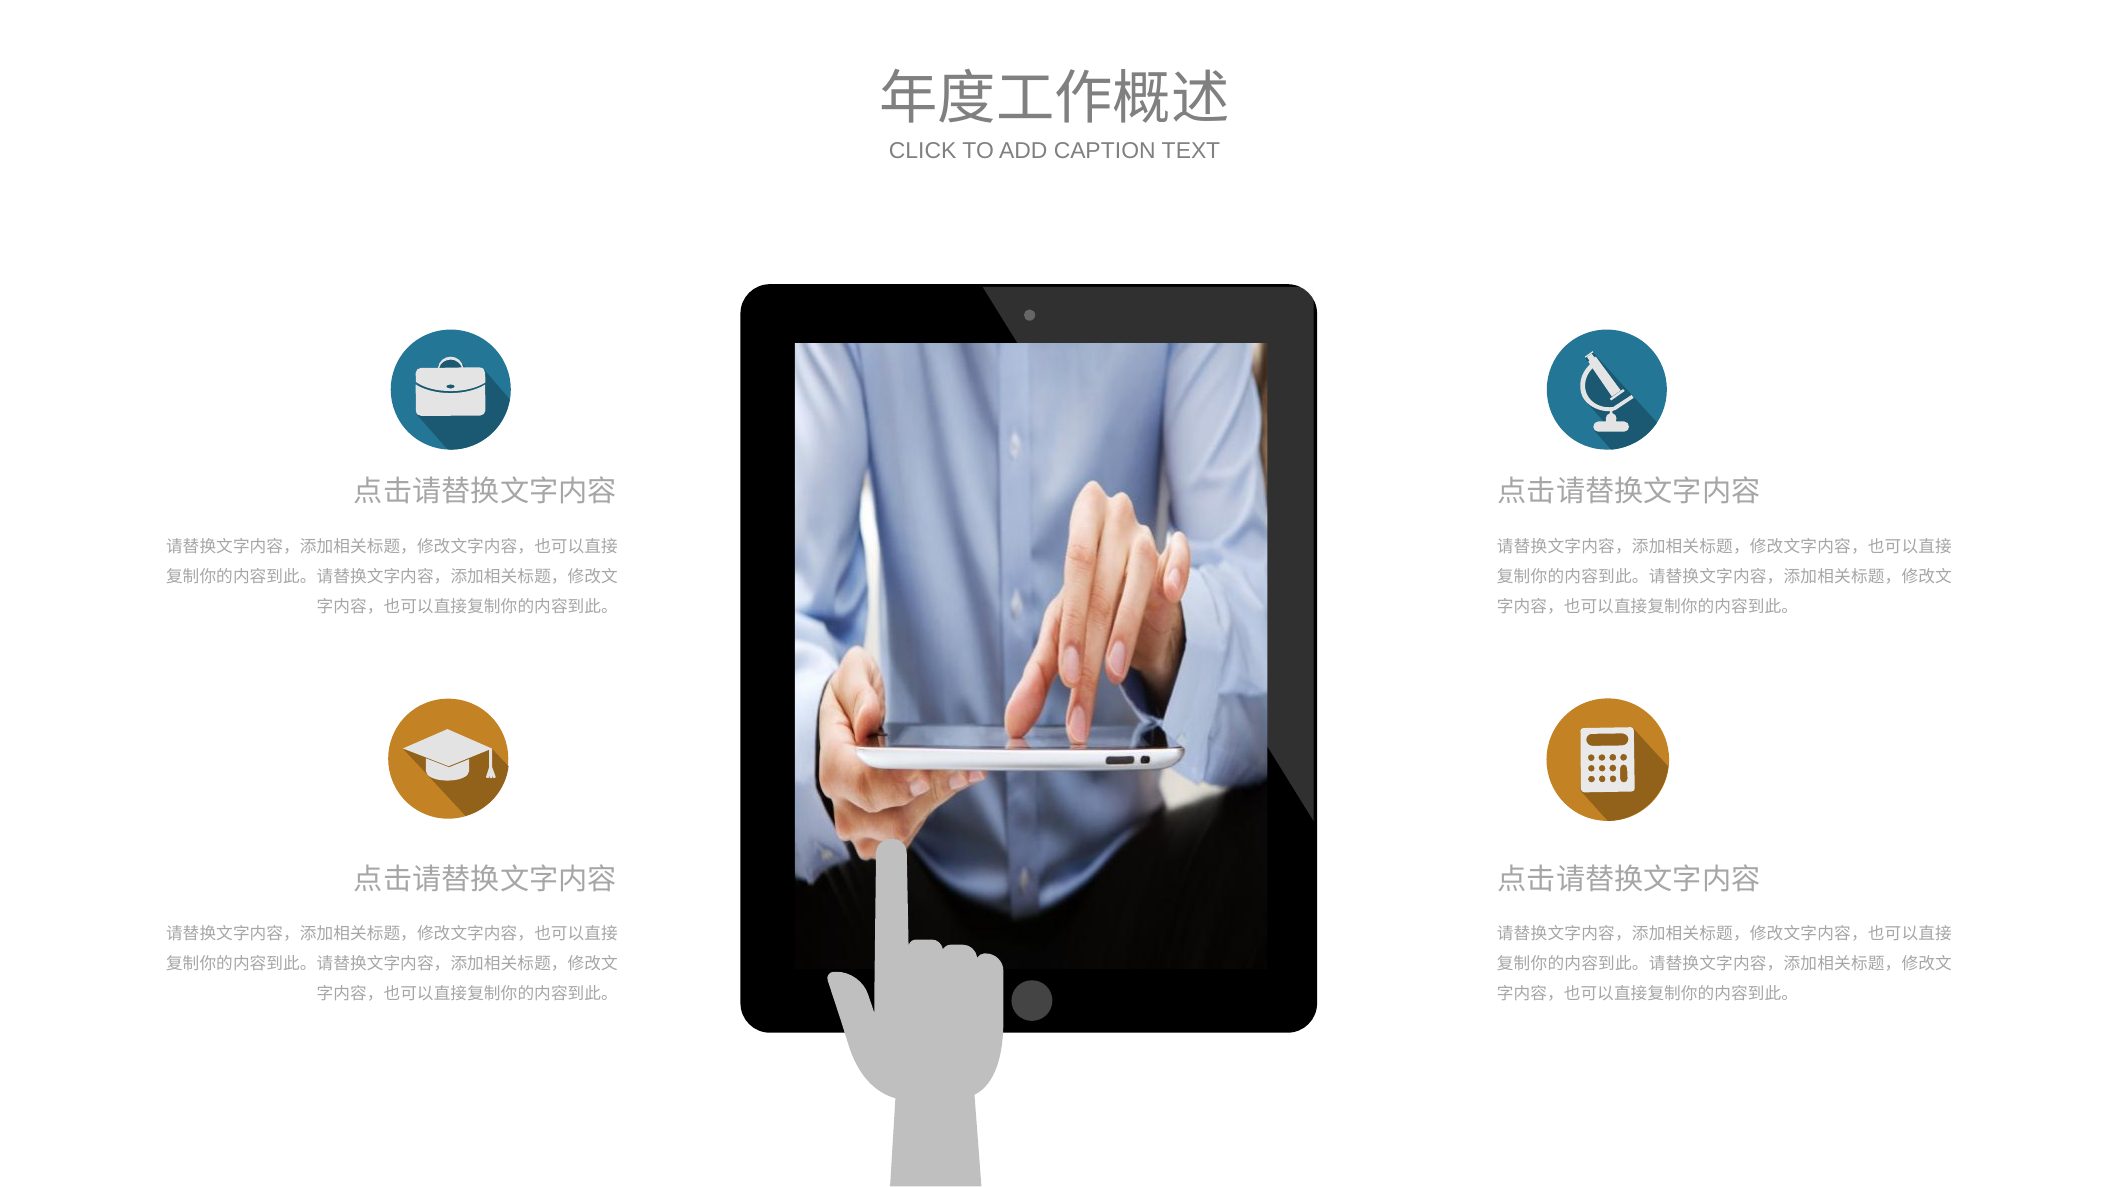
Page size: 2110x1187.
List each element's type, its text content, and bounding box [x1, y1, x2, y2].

text_box 年度工作概述 [865, 60, 1245, 131]
text_box 请替换文字内容，添加相关标题，修改文字内容，也可以直接复制你的内容到此。请替换文字内容，添加相关标题，修改文字内容，也可以直接复制你的内容到此。 [156, 912, 619, 1003]
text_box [390, 329, 511, 450]
text_box 点击请替换文字内容 [353, 860, 618, 896]
text_box 请替换文字内容，添加相关标题，修改文字内容，也可以直接复制你的内容到此。请替换文字内容，添加相关标题，修改文字内容，也可以直接复制你的内容到此。 [156, 525, 619, 616]
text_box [827, 839, 1004, 1187]
text_box 请替换文字内容，添加相关标题，修改文字内容，也可以直接复制你的内容到此。请替换文字内容，添加相关标题，修改文字内容，也可以直接复制你的内容到此。 [1496, 912, 1953, 1003]
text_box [388, 698, 509, 819]
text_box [740, 284, 1318, 1033]
text_box 点击请替换文字内容 [1497, 860, 1762, 896]
text_box 点击请替换文字内容 [1497, 472, 1762, 508]
text_box 点击请替换文字内容 [353, 472, 618, 508]
text_box 请替换文字内容，添加相关标题，修改文字内容，也可以直接复制你的内容到此。请替换文字内容，添加相关标题，修改文字内容，也可以直接复制你的内容到此。 [1496, 525, 1953, 616]
text_box CLICK TO ADD CAPTION TEXT [865, 135, 1245, 163]
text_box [1546, 698, 1670, 821]
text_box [1546, 329, 1667, 450]
